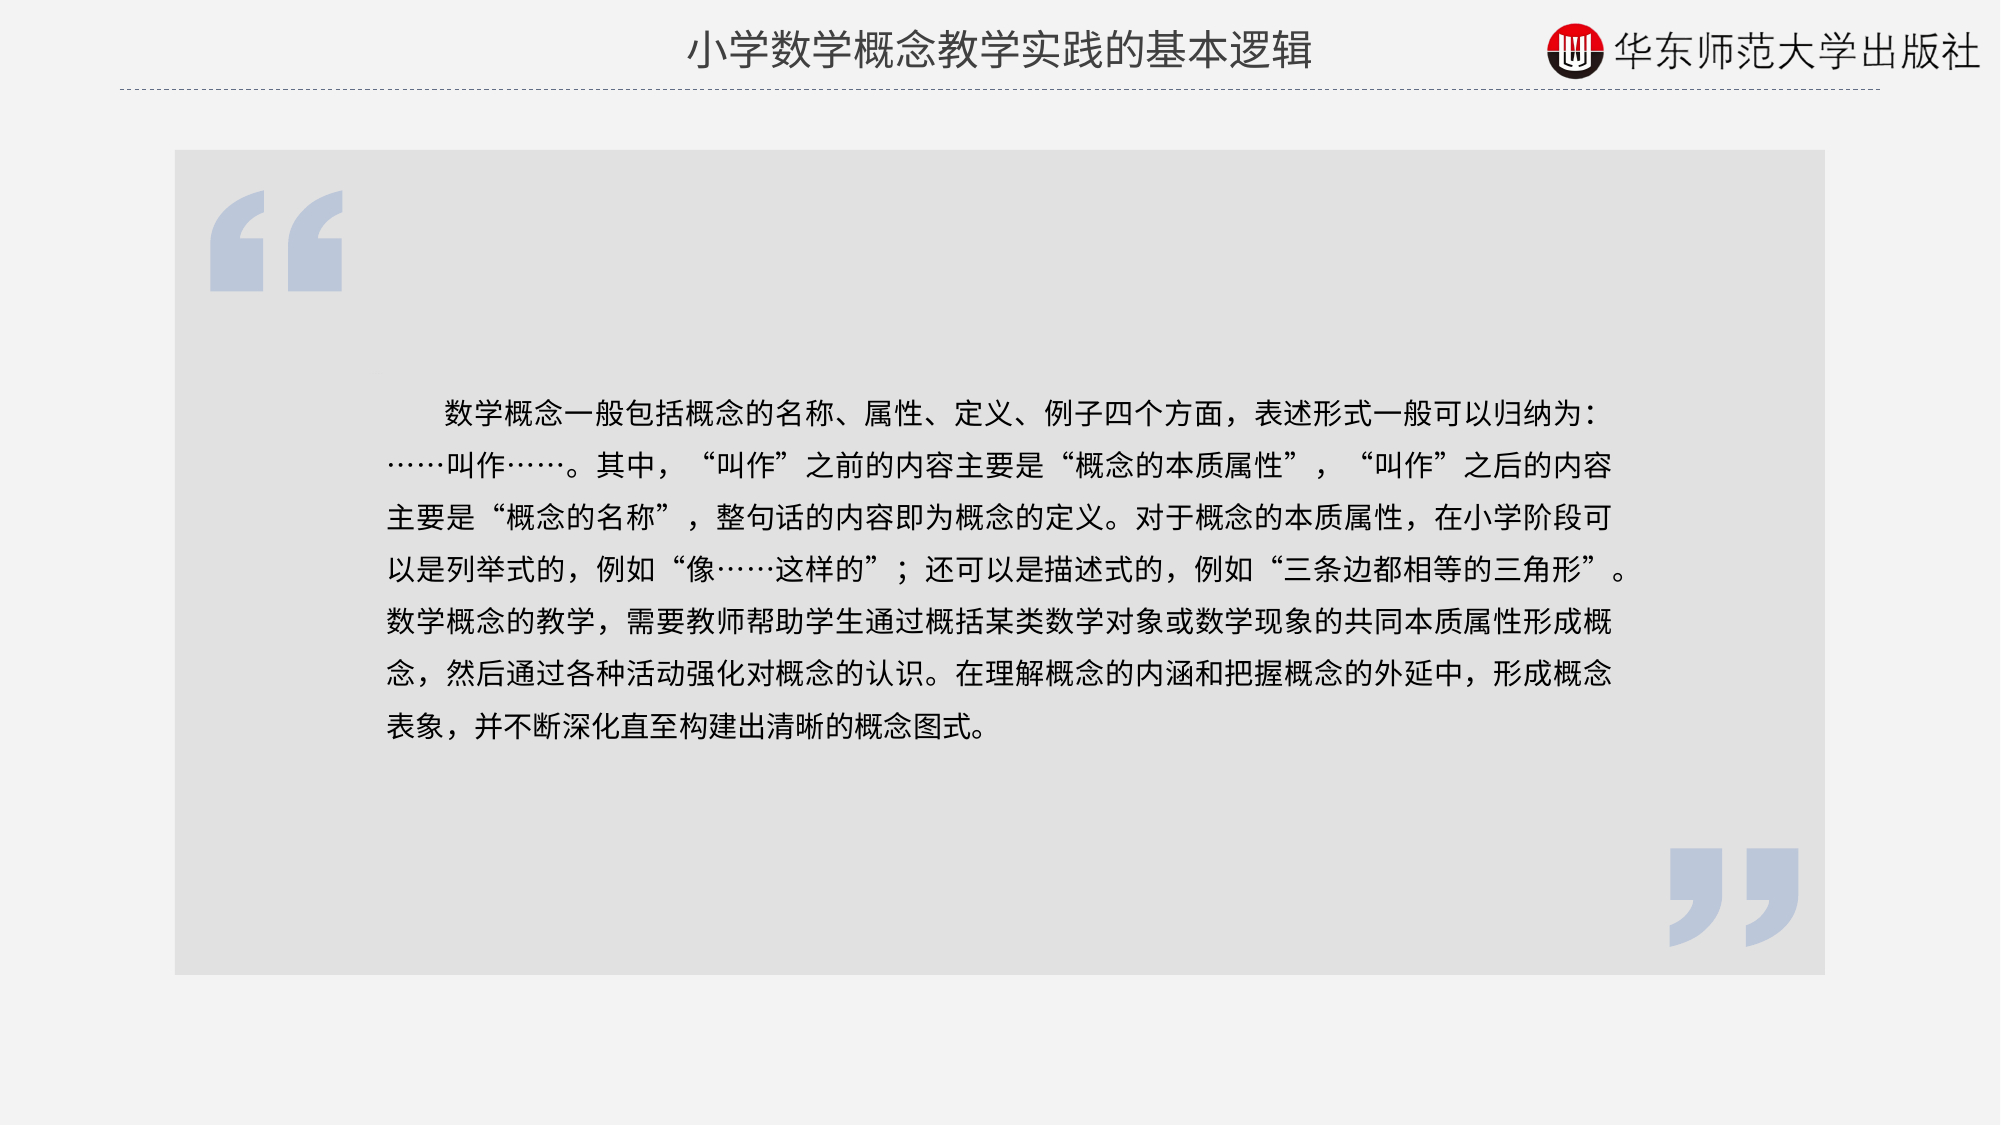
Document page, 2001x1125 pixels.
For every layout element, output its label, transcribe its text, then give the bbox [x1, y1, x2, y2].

text_box [1744, 847, 1800, 949]
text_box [1536, 13, 1989, 83]
text_box [174, 149, 1826, 976]
text_box 数学概念一般包括概念的名称、属性、定义、例子四个方面，表述形式一般可以归纳为：……叫作……。其中，“叫作”之前的内容主要是“概念的本质属性”，“叫作”之后的内容主要是“概念的名称”，整句话的内容即为概念的定义。对于概念的本质属性，在小学阶段可以是列举式的，例如“像……这样的”；还可以是描述式的，例如“三条边都相等的三角形”。数学概念的教学，需要教师帮助学生通过概括某类数学对象或数学现象的共同本质属性形成概念，然后通过各种活动强化对概念的认识。在理解概念的内涵和把握概念的外延中，形成概念表象，并不断深化直至构建出清晰的概念图式。 [371, 370, 1629, 751]
text_box [209, 189, 265, 293]
text_box [1668, 847, 1724, 949]
text_box [287, 189, 344, 293]
text_box 小学数学概念教学实践的基本逻辑 [680, 23, 1320, 74]
